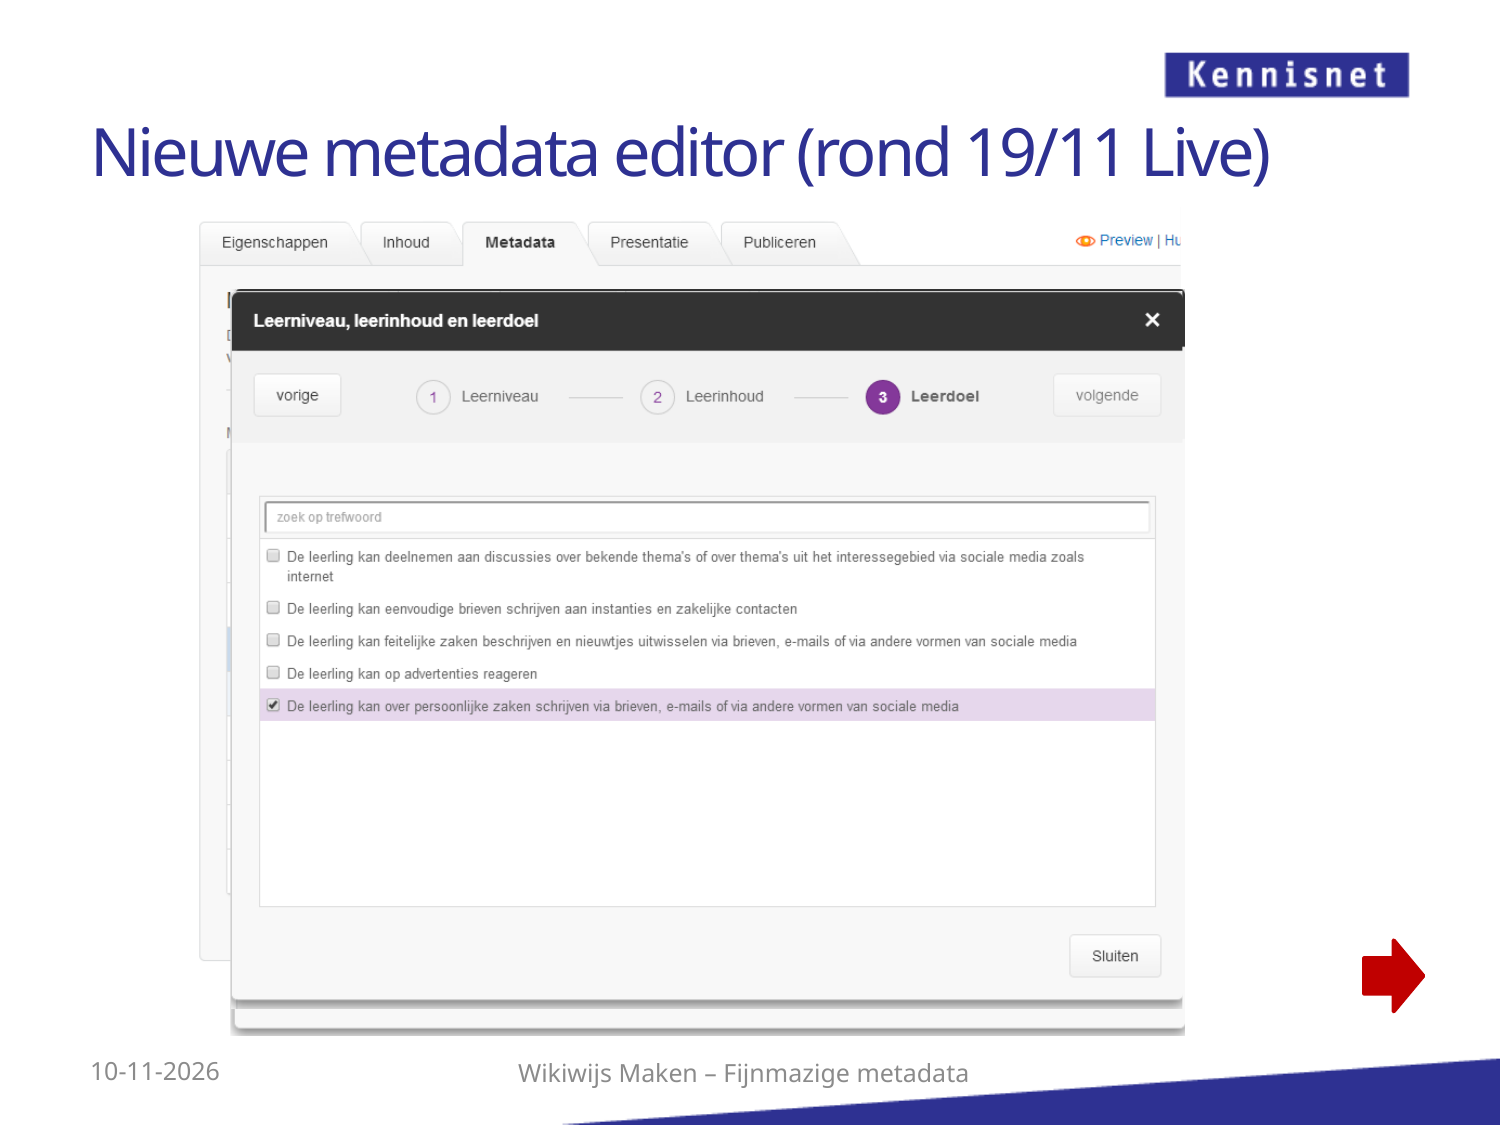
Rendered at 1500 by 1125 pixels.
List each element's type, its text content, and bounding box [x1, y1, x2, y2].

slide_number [75, 1042, 278, 1103]
footer Wikiwijs Maken – Fijnmazige metadata [312, 1043, 1176, 1103]
text_box [1362, 938, 1425, 1014]
picture [0, 0, 1500, 1125]
title Nieuwe metadata editor (rond 19/11 Live) [74, 55, 1426, 244]
